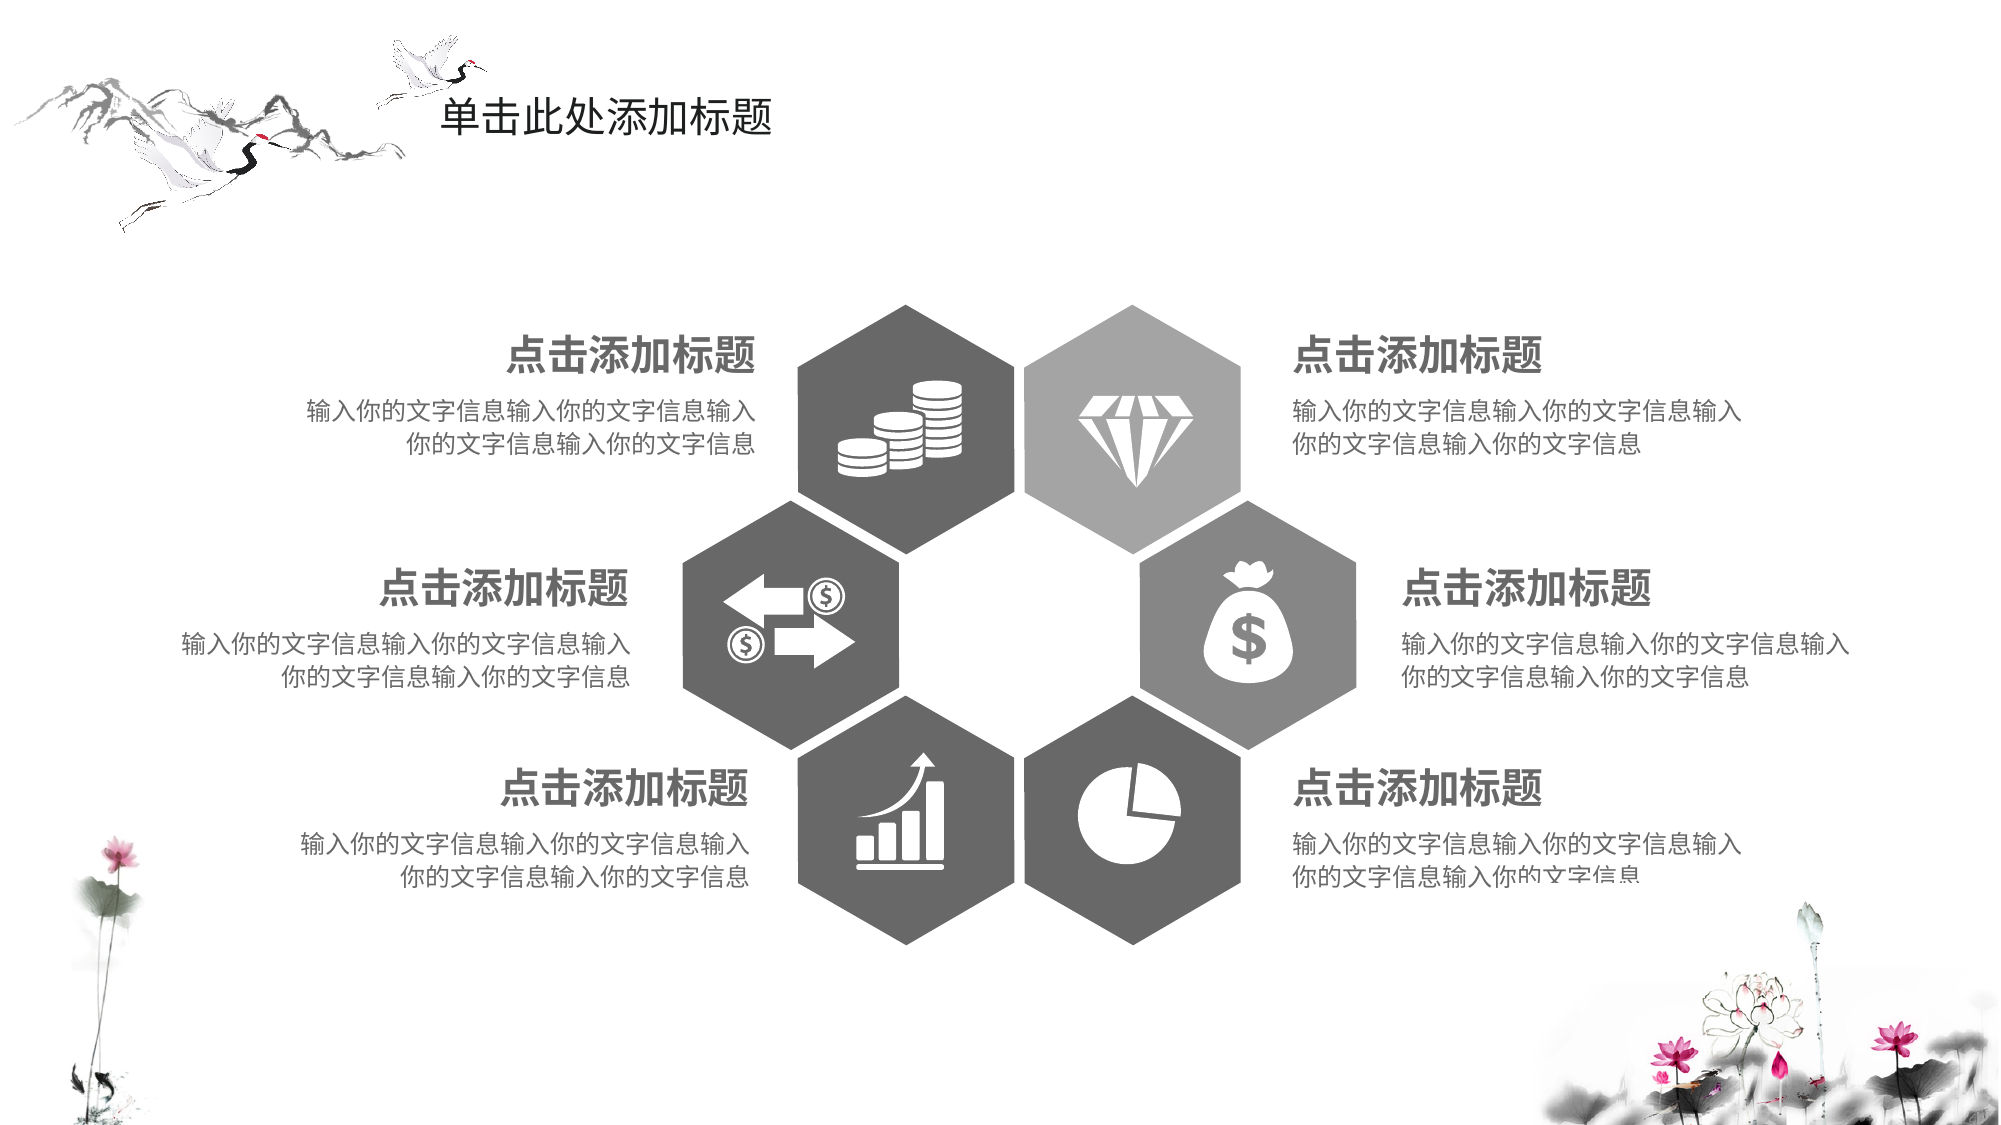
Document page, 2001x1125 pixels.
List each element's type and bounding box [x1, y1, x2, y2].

text_box [12, 35, 1999, 1125]
